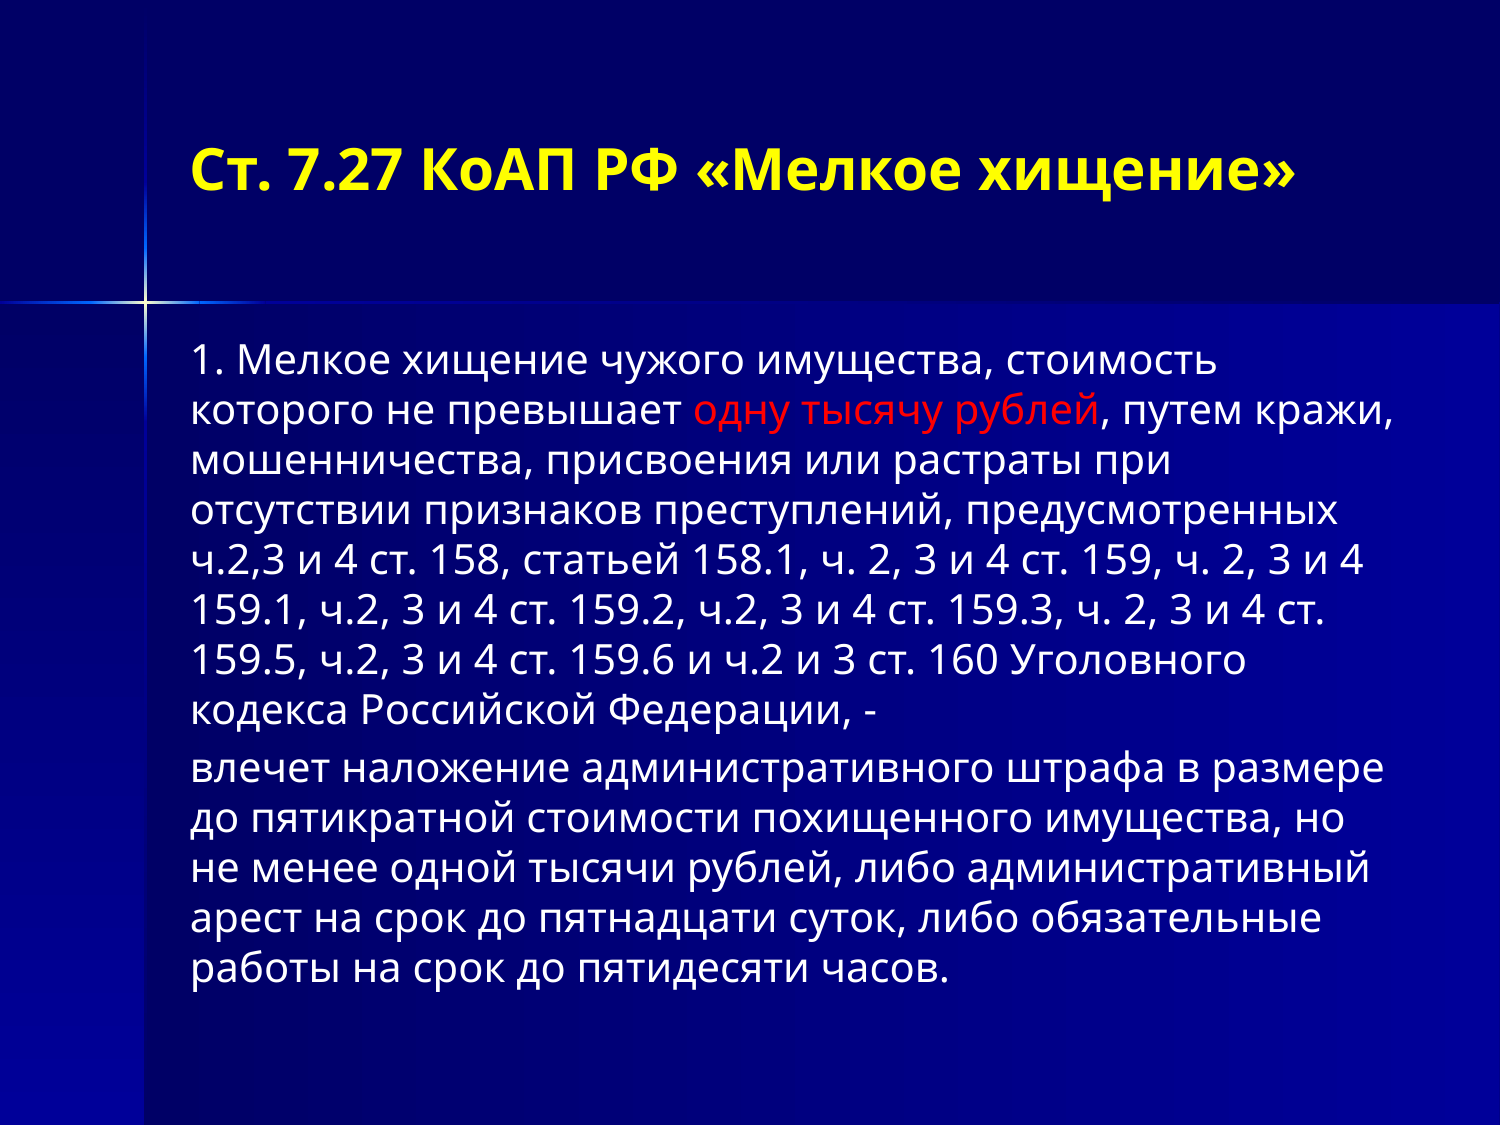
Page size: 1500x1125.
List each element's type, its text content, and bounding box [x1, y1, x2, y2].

title Ст. 7.27 КоАП РФ «Мелкое хищение» [174, 50, 1413, 285]
list 1. Мелкое хищение чужого имущества, стоимость которого не превышает одну тысячу рублей, путем кражи, мошенничества, присвоения или растраты при отсутствии признаков преступлений, предусмотренных ч.2,3 и 4 ст. 158, статьей 158.1, ч. 2, 3 и 4 ст. 159, ч. 2, 3 и 4 159.1, ч.2, 3 и 4 ст. 159.2, ч.2, 3 и 4 ст. 159.3, ч. 2, 3 и 4 ст. 159.5, ч.2, 3 и 4 ст. 159.6 и ч.2 и 3 ст. 160 Уголовного кодекса Российской Федерации, - влечет наложение административного штрафа в размере до пятикратной стоимости похищенного имущества, но не менее одной тысячи рублей, либо административный арест на срок до пятнадцати суток, либо обязательные работы на срок до пятидесяти часов. [174, 324, 1413, 1000]
